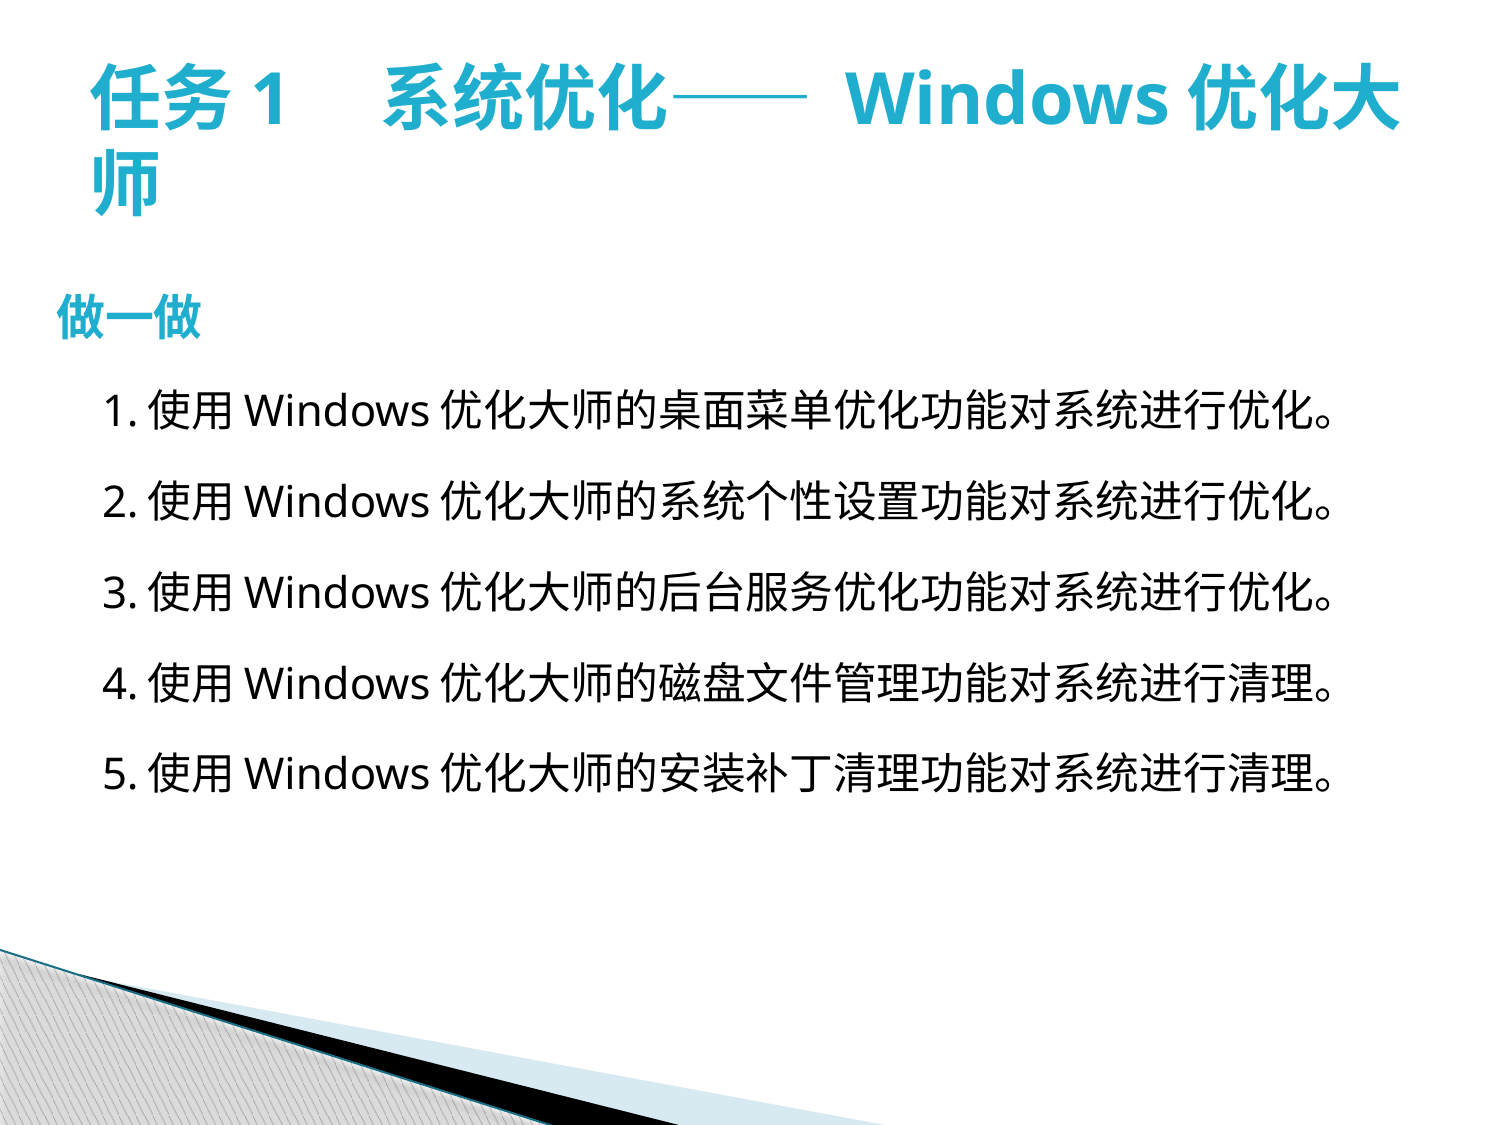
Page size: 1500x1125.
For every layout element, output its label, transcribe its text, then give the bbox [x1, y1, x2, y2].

list 做一做 1.使用Windows优化大师的桌面菜单优化功能对系统进行优化。 2.使用Windows优化大师的系统个性设置功能对系统进行优化。 3.使用Windows优化大师的后台服务优化功能对系统进行优化。 4.使用Windows优化大师的磁盘文件管理功能对系统进行清理。 5.使用Windows优化大师的安装补丁清理功能对系统进行清理。 [41, 243, 1459, 1083]
title 任务1 系统优化—— Windows优化大师 [75, 45, 1425, 233]
